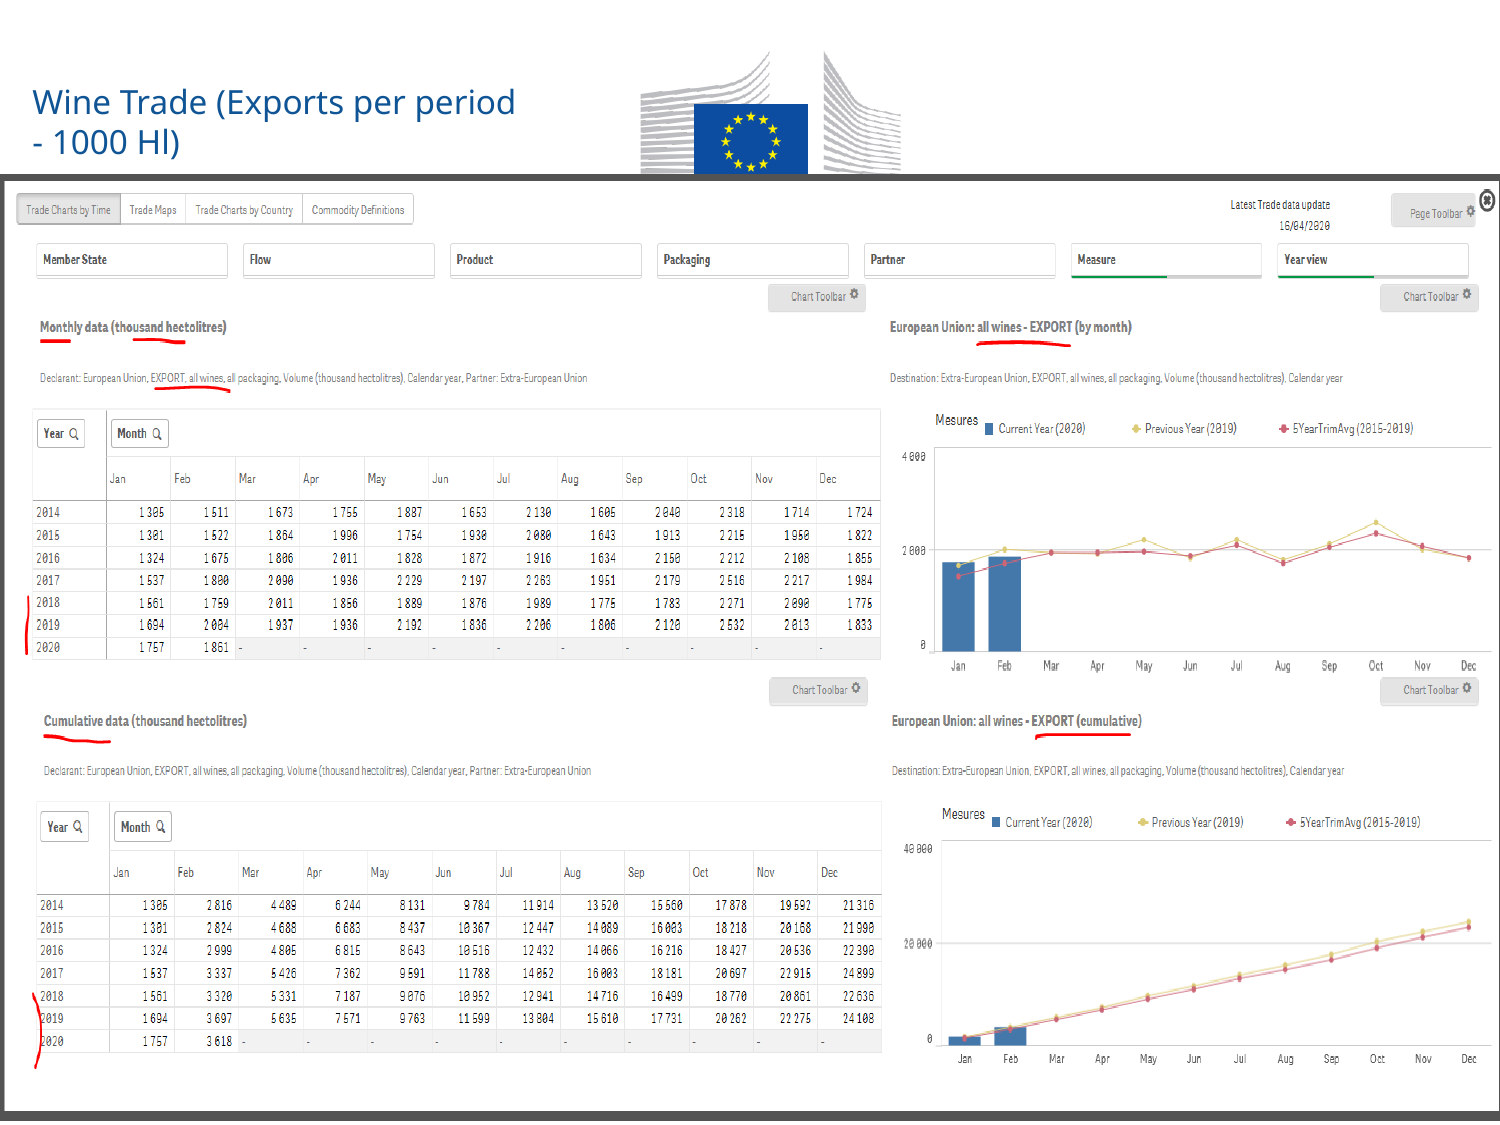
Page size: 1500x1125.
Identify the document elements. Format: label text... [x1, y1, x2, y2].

text_box Wine Trade (Exports per period - 1000 Hl) [17, 74, 538, 169]
picture [0, 173, 1500, 1125]
